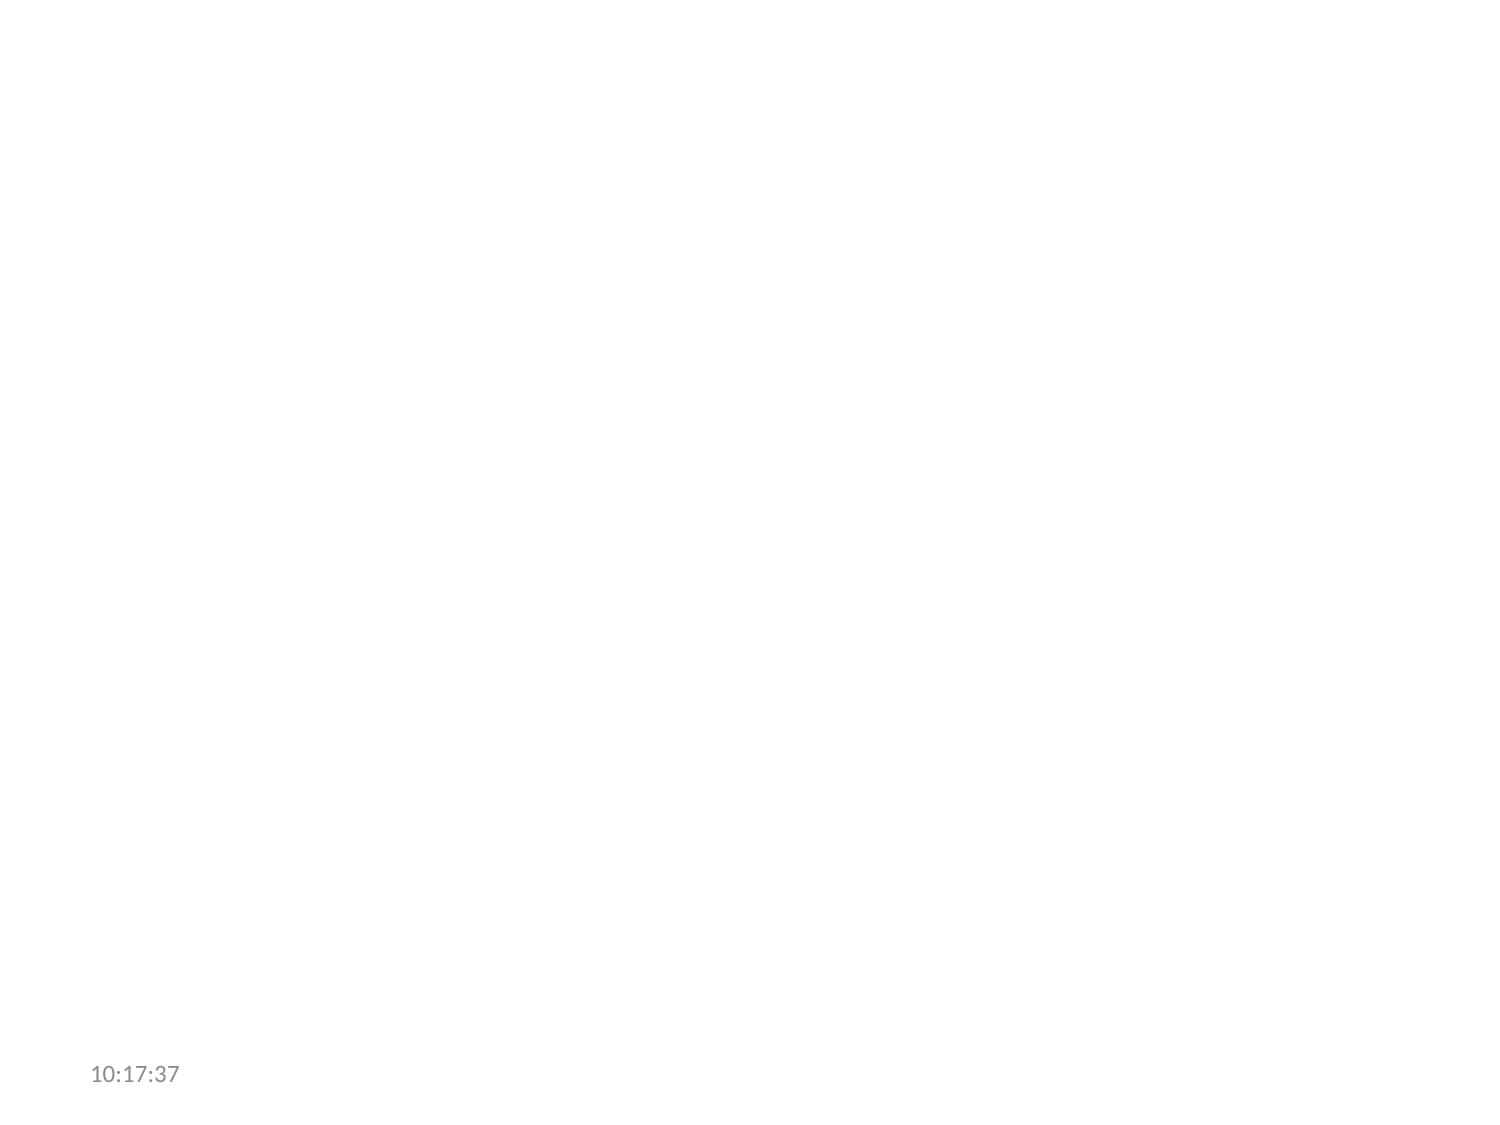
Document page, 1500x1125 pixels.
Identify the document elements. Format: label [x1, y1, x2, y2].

slide_number [75, 1042, 425, 1103]
